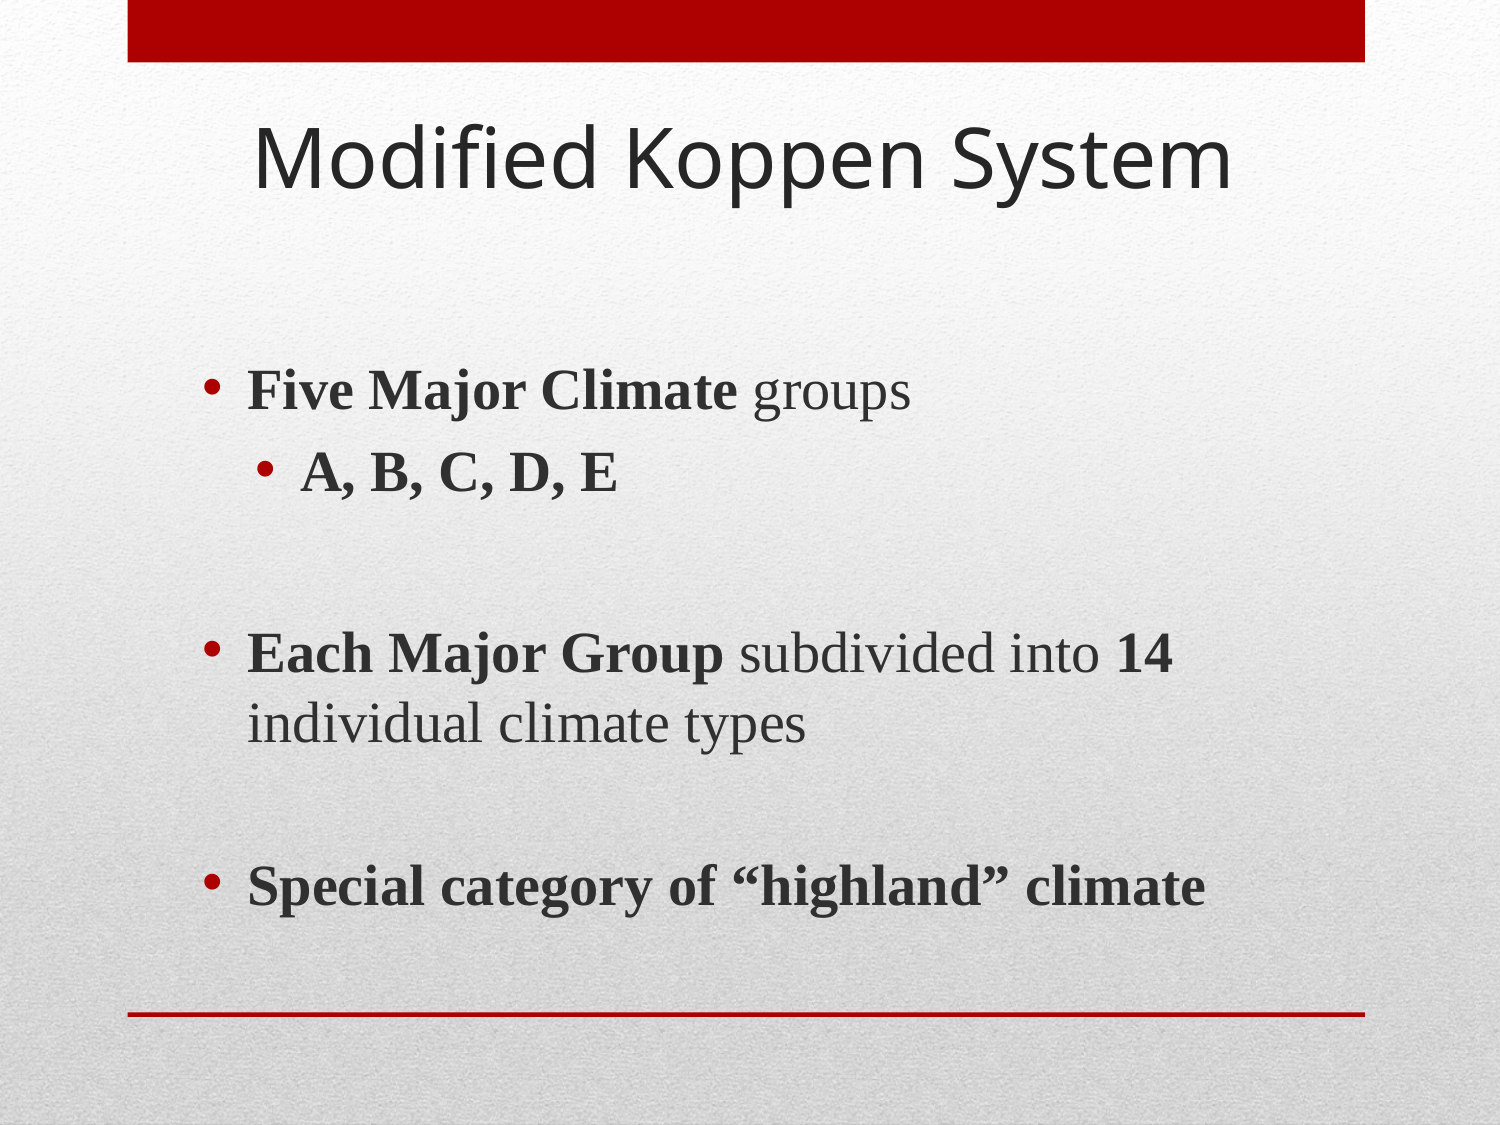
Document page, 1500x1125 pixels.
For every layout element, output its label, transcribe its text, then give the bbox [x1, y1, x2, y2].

title Modified Koppen System [174, 24, 1313, 213]
list Five Major Climate groups A, B, C, D, E Each Major Group subdivided into 14 individual climate types Special category of “highland” climate [187, 262, 1313, 1006]
